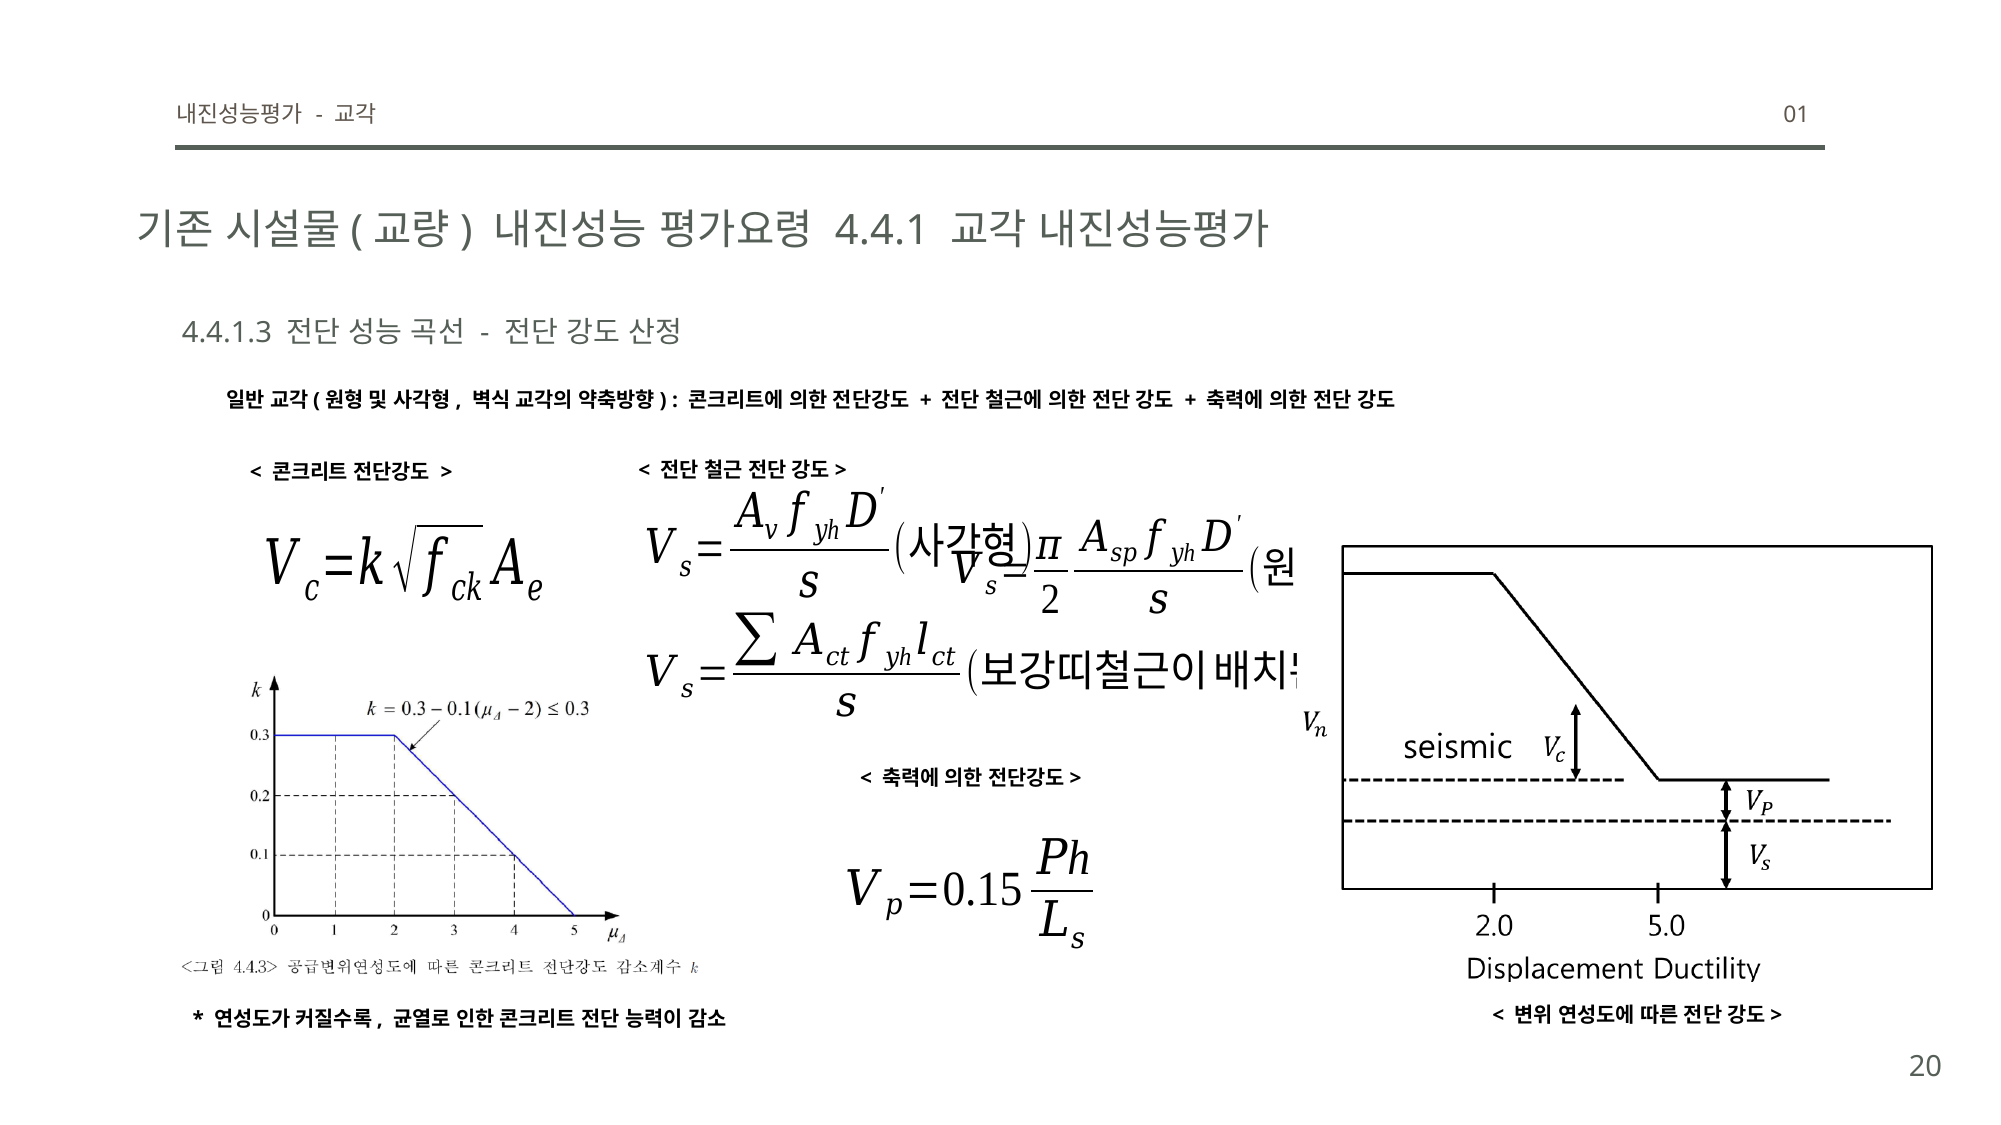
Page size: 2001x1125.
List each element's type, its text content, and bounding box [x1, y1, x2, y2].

text_box < 콘크리트 전단강도 > [235, 438, 514, 491]
text_box 4.4.1.3 전단 성능 곡선 - 전단 강도 산정 [167, 288, 769, 357]
text_box 기존 시설물(교량) 내진성능 평가요령 4.4.1 교각 내진성능평가 [121, 195, 1285, 260]
picture [1296, 538, 1940, 982]
text_box 20 [1893, 1039, 1957, 1090]
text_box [167, 91, 1825, 135]
text_box < 전단 철근 전단 강도> [623, 436, 902, 489]
text_box < 축력에 의한 전단강도> [845, 745, 1123, 798]
text_box * 연성도가 커질수록, 균열로 인한 콘크리트 전단 능력이 감소 [177, 986, 808, 1039]
picture [177, 674, 704, 978]
text_box < 변위 연성도에 따른 전단 강도> [1477, 982, 1825, 1034]
text_box 일반 교각(원형 및 사각형, 벽식 교각의 약축방향) : 콘크리트에 의한 전단강도 + 전단 철근에 의한 전단 강도 + 축력에 의한 전단 강도 [211, 366, 1862, 419]
